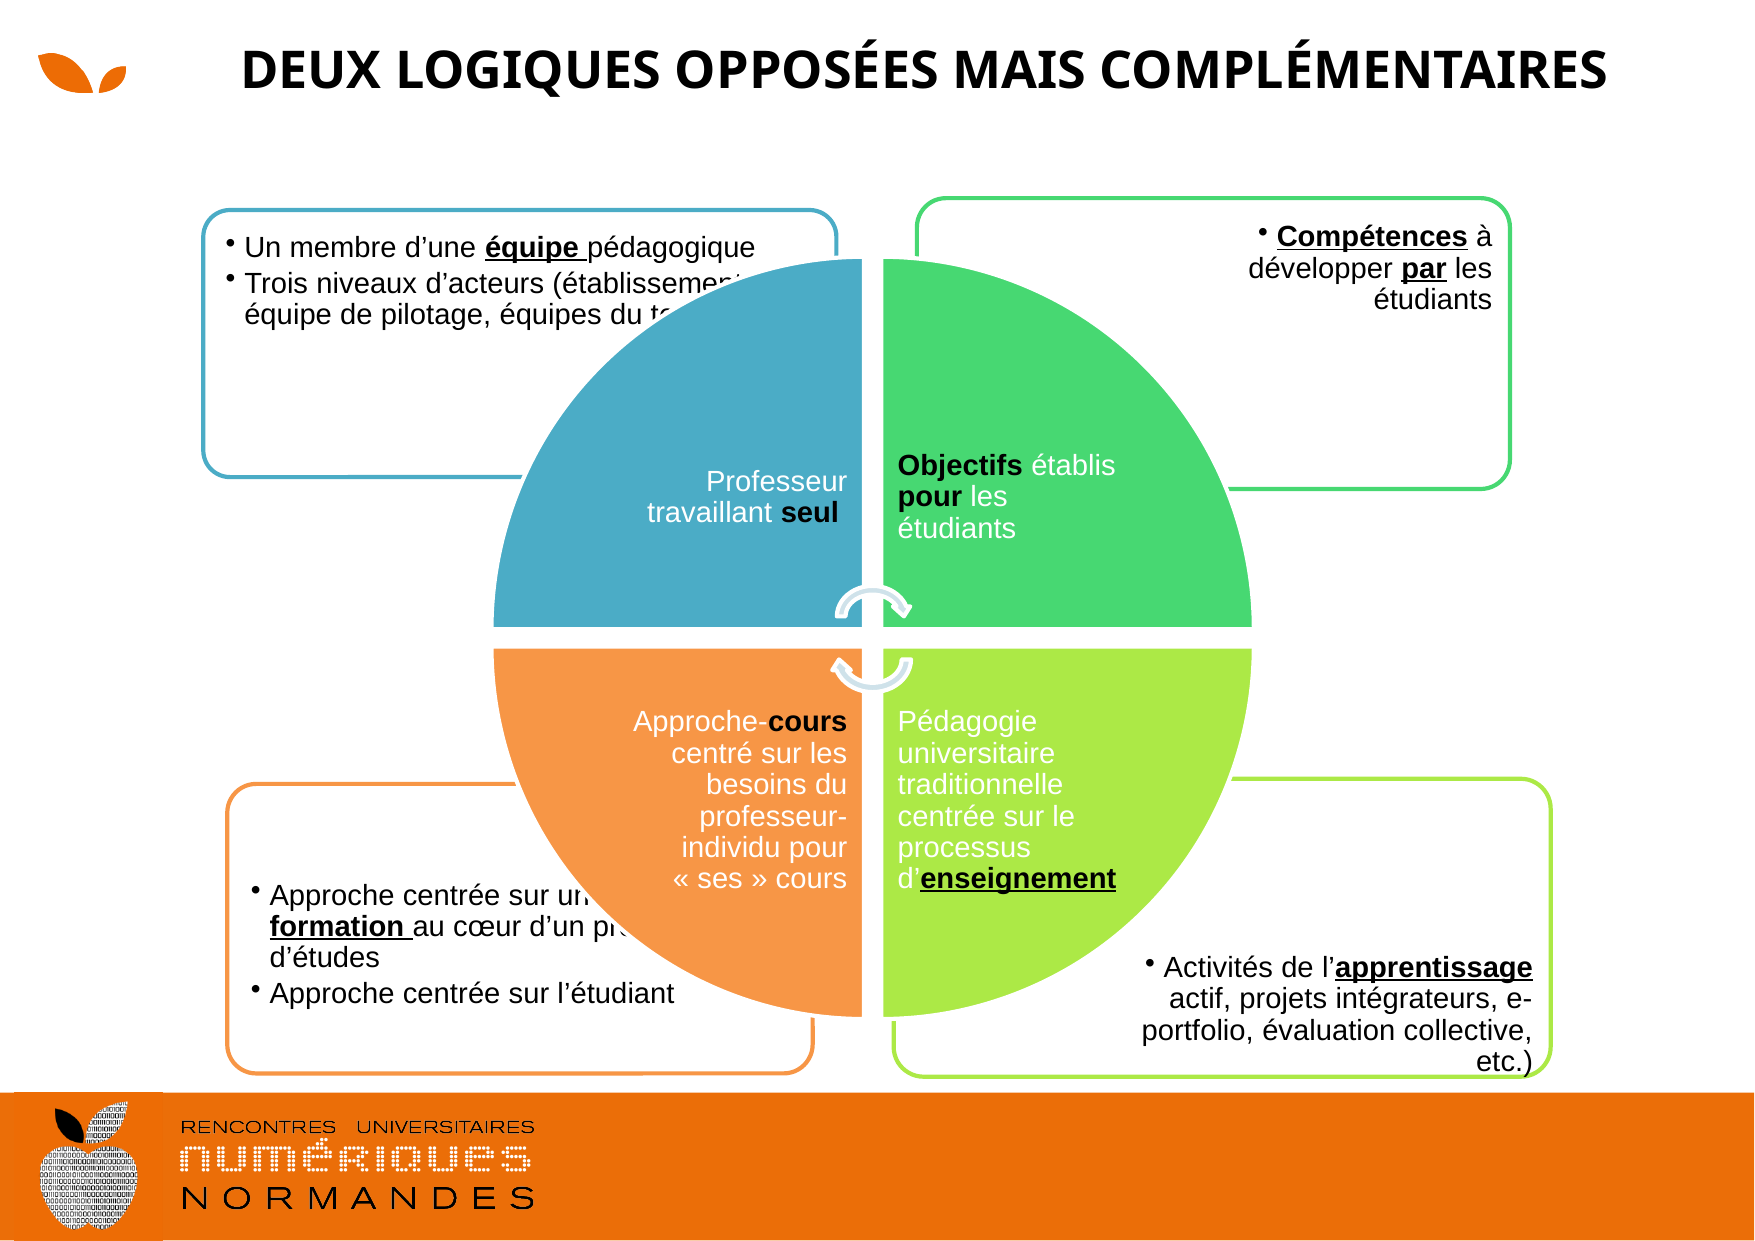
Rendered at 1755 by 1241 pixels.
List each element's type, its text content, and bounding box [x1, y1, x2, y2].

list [41, 206, 1705, 1070]
picture [38, 53, 126, 93]
picture [180, 1118, 541, 1217]
picture [14, 1092, 163, 1241]
title Deux logiques opposées mais complémentaires [144, 29, 1704, 195]
